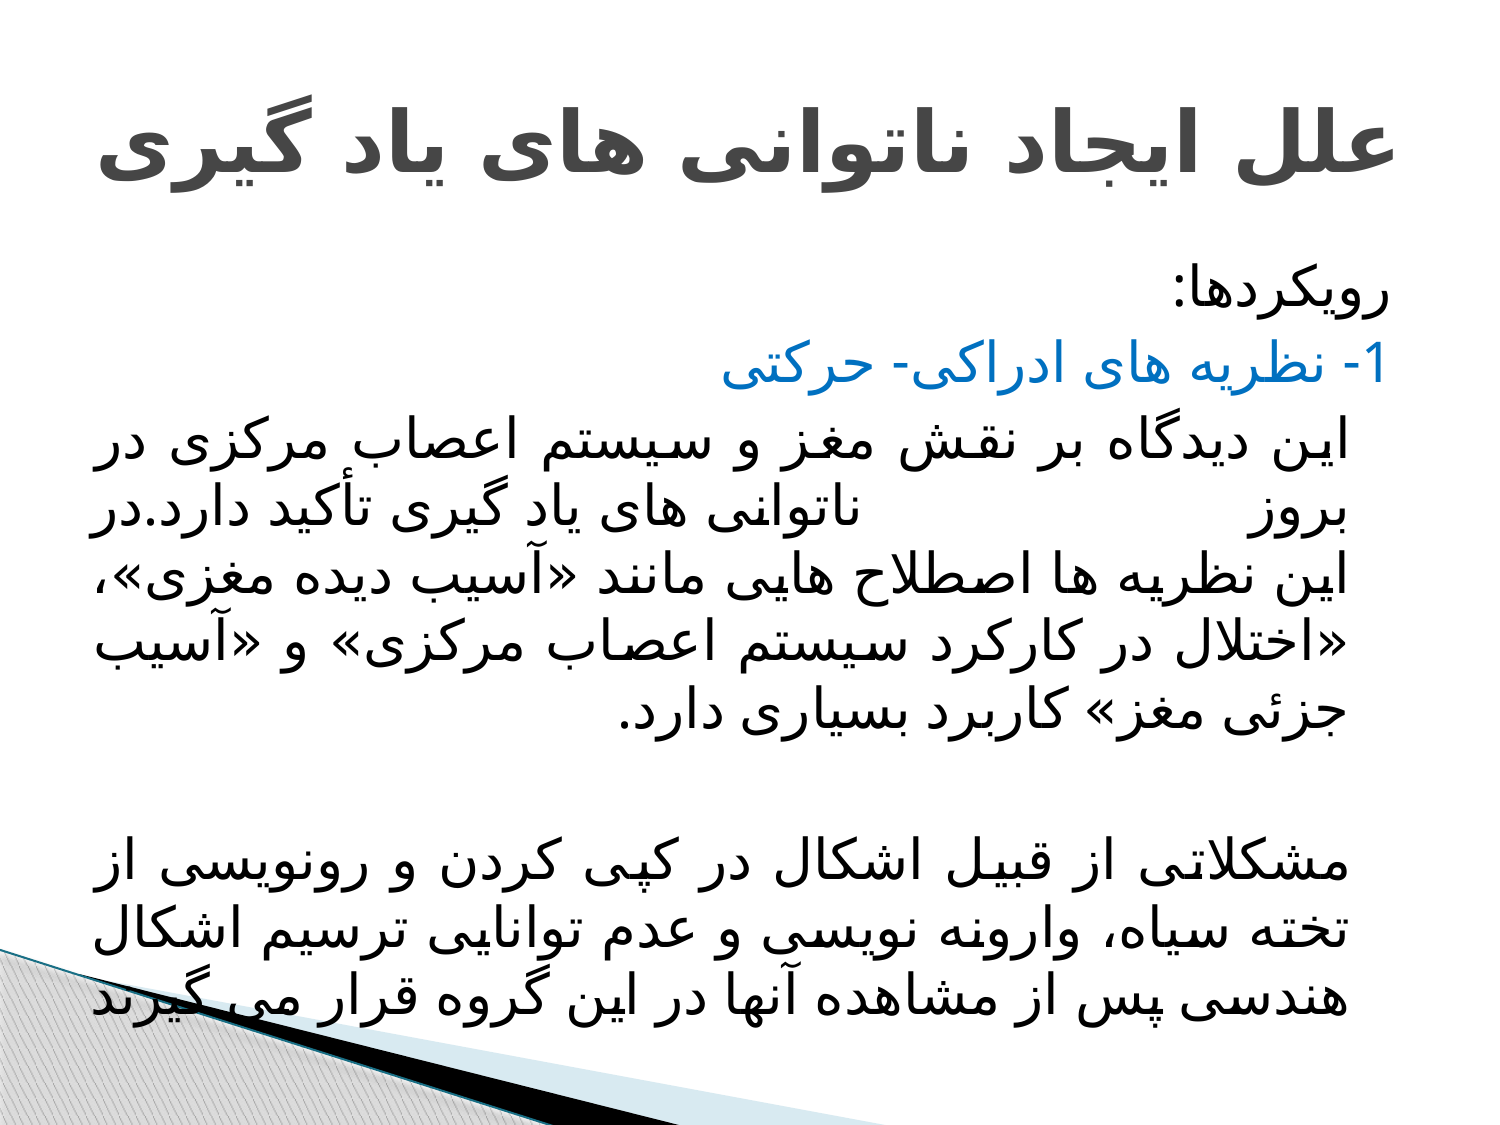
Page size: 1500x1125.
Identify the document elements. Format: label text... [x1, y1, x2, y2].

title علل ایجاد ناتوانی های یاد گیری [75, 45, 1425, 233]
list رویکردها: 1- نظریه های ادراکی- حرکتی این دیدگاه بر نقش مغز و سیستم اعصاب مرکزی در بروز ناتوانی های یاد گیری تأکید دارد.در این نظریه ها اصطلاح هایی مانند «آسیب دیده مغزی»، «اختلال در کارکرد سیستم اعصاب مرکزی» و «آسیب جزئی مغز» کاربرد بسیاری دارد. مشکلاتی از قبیل اشکال در کپی کردن و رونویسی از تخته سیاه، وارونه نویسی و عدم توانایی ترسیم اشکال هندسی پس از مشاهده آنها در این گروه قرار می گیرند [75, 243, 1425, 986]
